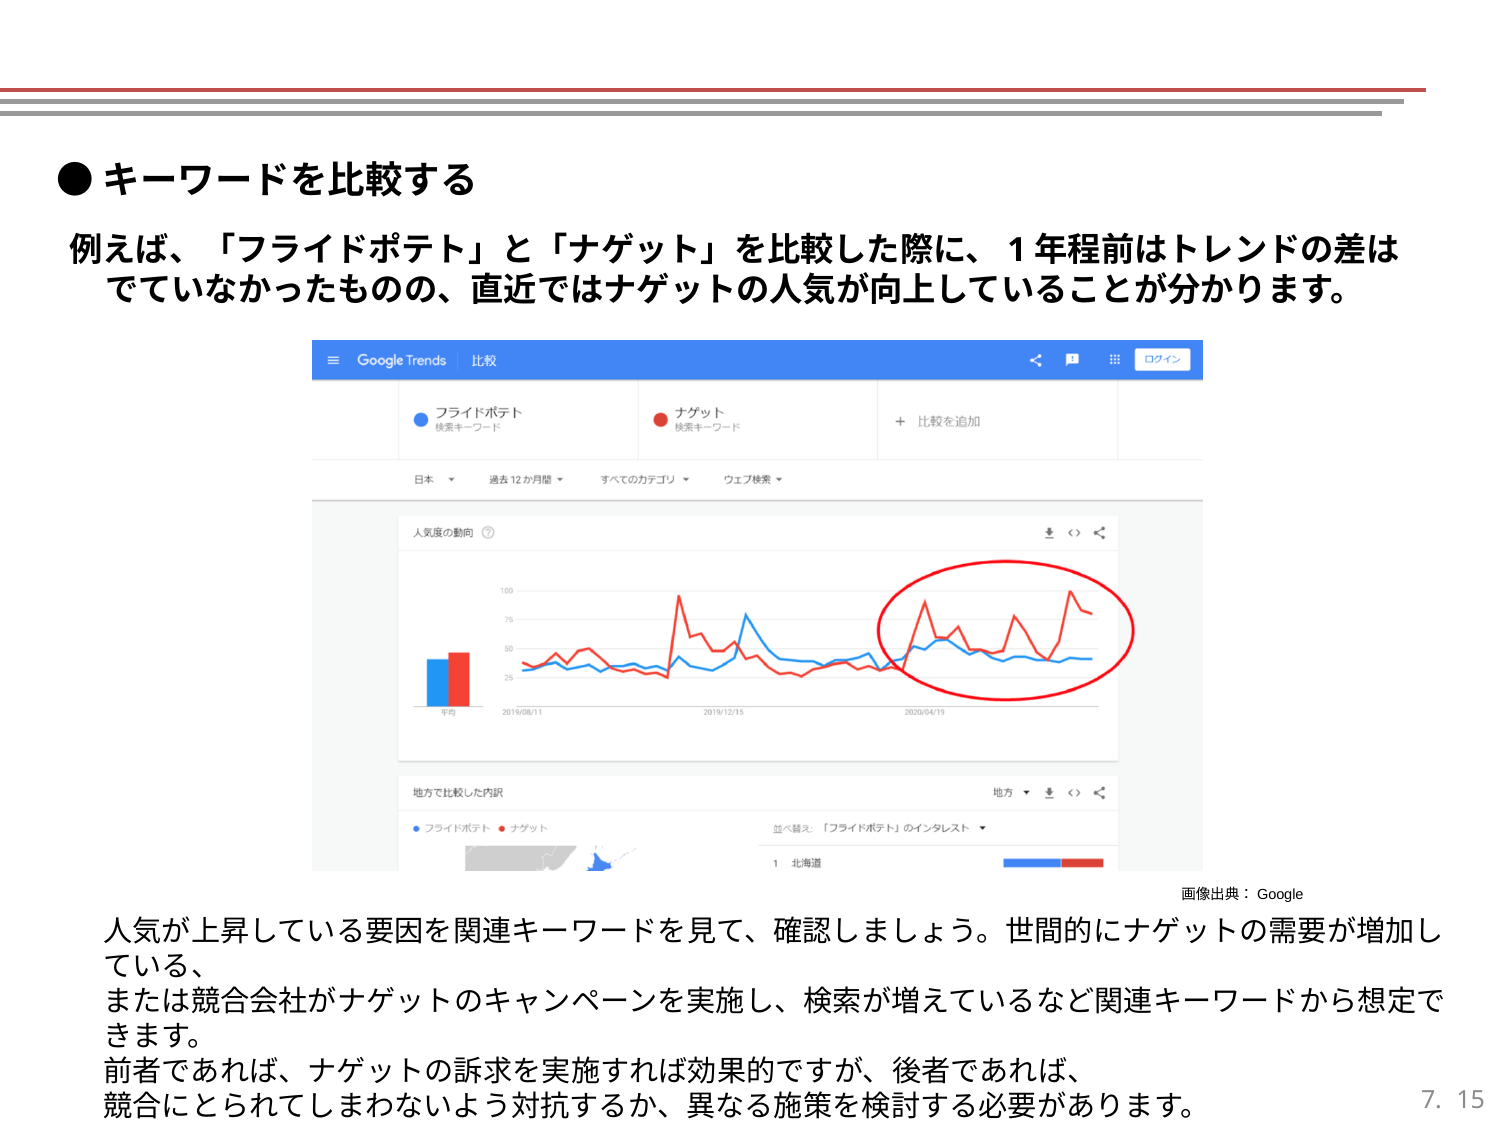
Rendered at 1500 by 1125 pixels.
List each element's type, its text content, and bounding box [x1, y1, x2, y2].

picture [312, 340, 1203, 871]
slide_number 14 [1381, 1065, 1500, 1125]
text_box 例えば、「フライドポテト」と「ナゲット」を比較した際に、1年程前はトレンドの差はでていなかったものの、直近ではナゲットの人気が向上していることが分かります。 [43, 220, 1427, 316]
text_box 画像出典：Google [1163, 877, 1319, 910]
text_box ●キーワードを比較する [41, 148, 609, 209]
text_box 人気が上昇している要因を関連キーワードを見て、確認しましょう。世間的にナゲットの需要が増加している、 または競合会社がナゲットのキャンペーンを実施し、検索が増えているなど関連キーワードから想定できます。 前者であれば、ナゲットの訴求を実施すれば効果的ですが、後者であれば、 競合にとられてしまわないよう対抗するか、異なる施策を検討する必要があります。 [88, 905, 1469, 1125]
